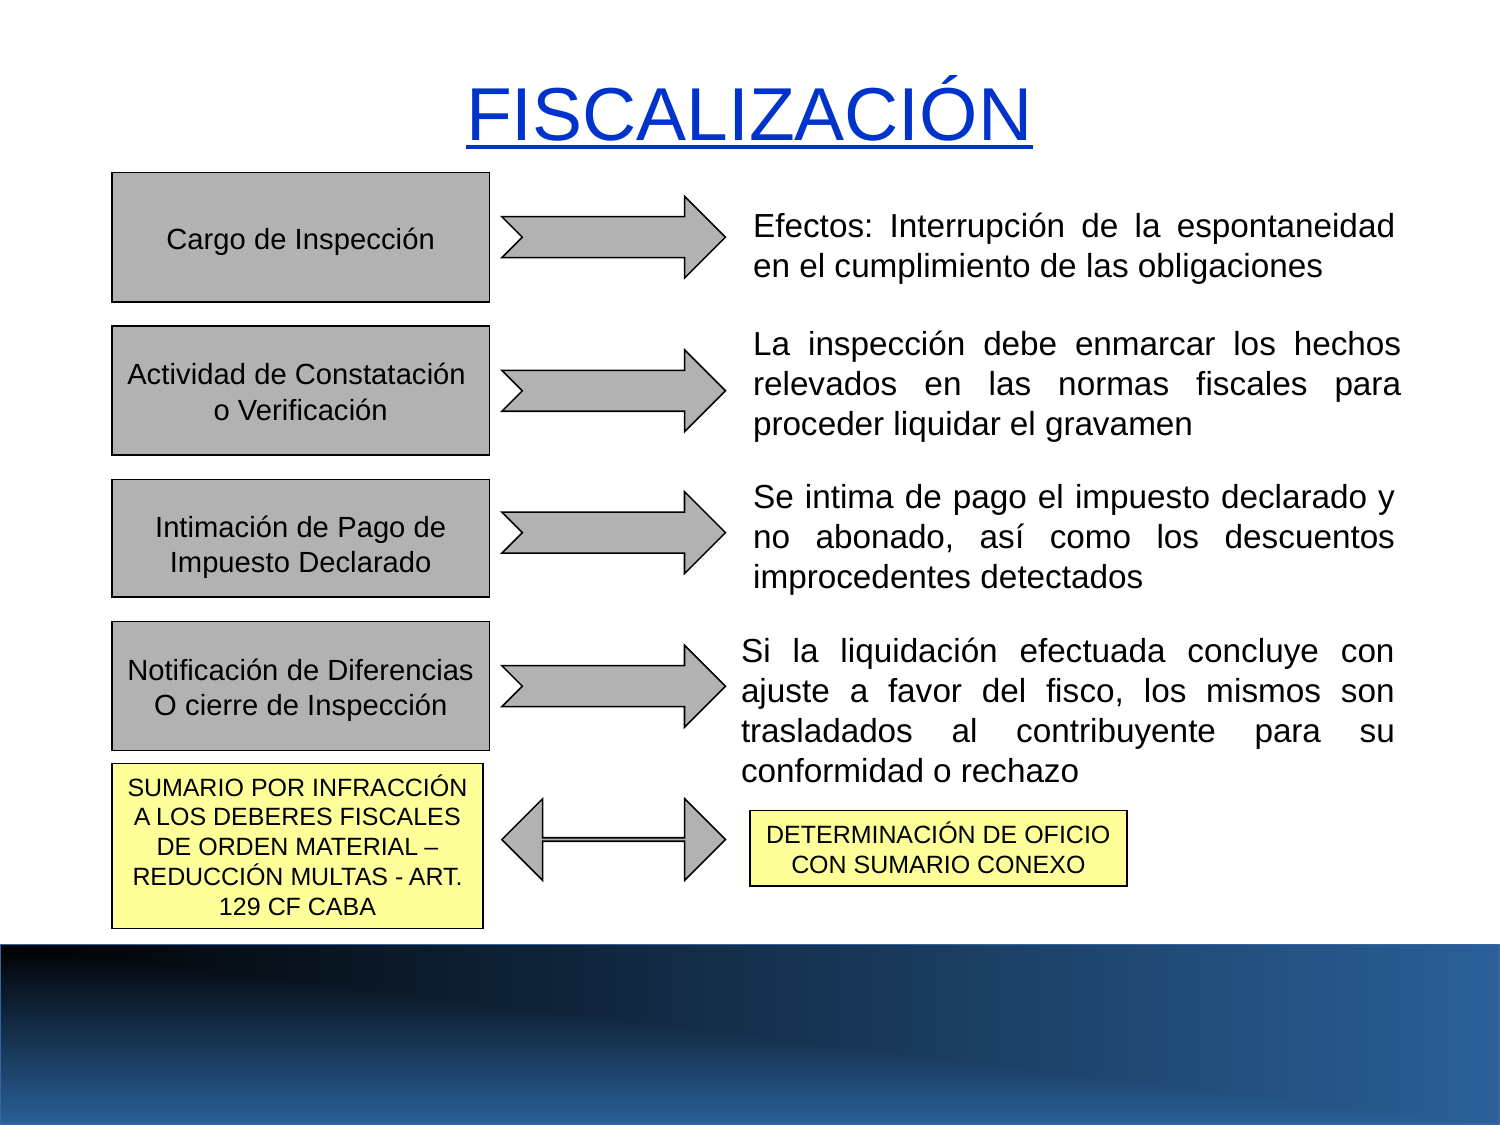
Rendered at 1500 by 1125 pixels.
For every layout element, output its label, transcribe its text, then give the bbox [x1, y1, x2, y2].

text_box [501, 798, 726, 881]
text_box [501, 196, 726, 279]
text_box Cargo de Inspección [112, 172, 490, 303]
text_box Actividad de Constatación o Verificación [112, 326, 490, 456]
text_box Se intima de pago el impuesto declarado y no abonado, así como los descuentos improcedentes detectados [738, 467, 1411, 603]
text_box La inspección debe enmarcar los hechos relevados en las normas fiscales para proceder liquidar el gravamen [738, 314, 1417, 450]
text_box Efectos: Interrupción de la espontaneidad en el cumplimiento de las obligaciones [738, 196, 1411, 292]
picture [0, 0, 1500, 944]
text_box [501, 349, 726, 432]
text_box Notificación de Diferencias O cierre de Inspección [112, 621, 490, 751]
text_box FISCALIZACIÓN [74, 45, 1425, 177]
text_box SUMARIO POR INFRACCIÓN A LOS DEBERES FISCALES DE ORDEN MATERIAL – REDUCCIÓN MULTAS - ART. 129 CF CABA [112, 763, 484, 929]
text_box Intimación de Pago de Impuesto Declarado [112, 479, 490, 598]
text_box [0, 944, 1500, 1125]
text_box DETERMINACIÓN DE OFICIO CON SUMARIO CONEXO [750, 810, 1128, 886]
text_box Si la liquidación efectuada concluye con ajuste a favor del fisco, los mismos son trasladados al contribuyente para su conformidad o rechazo [726, 621, 1411, 797]
text_box [501, 645, 726, 728]
text_box [501, 491, 726, 574]
